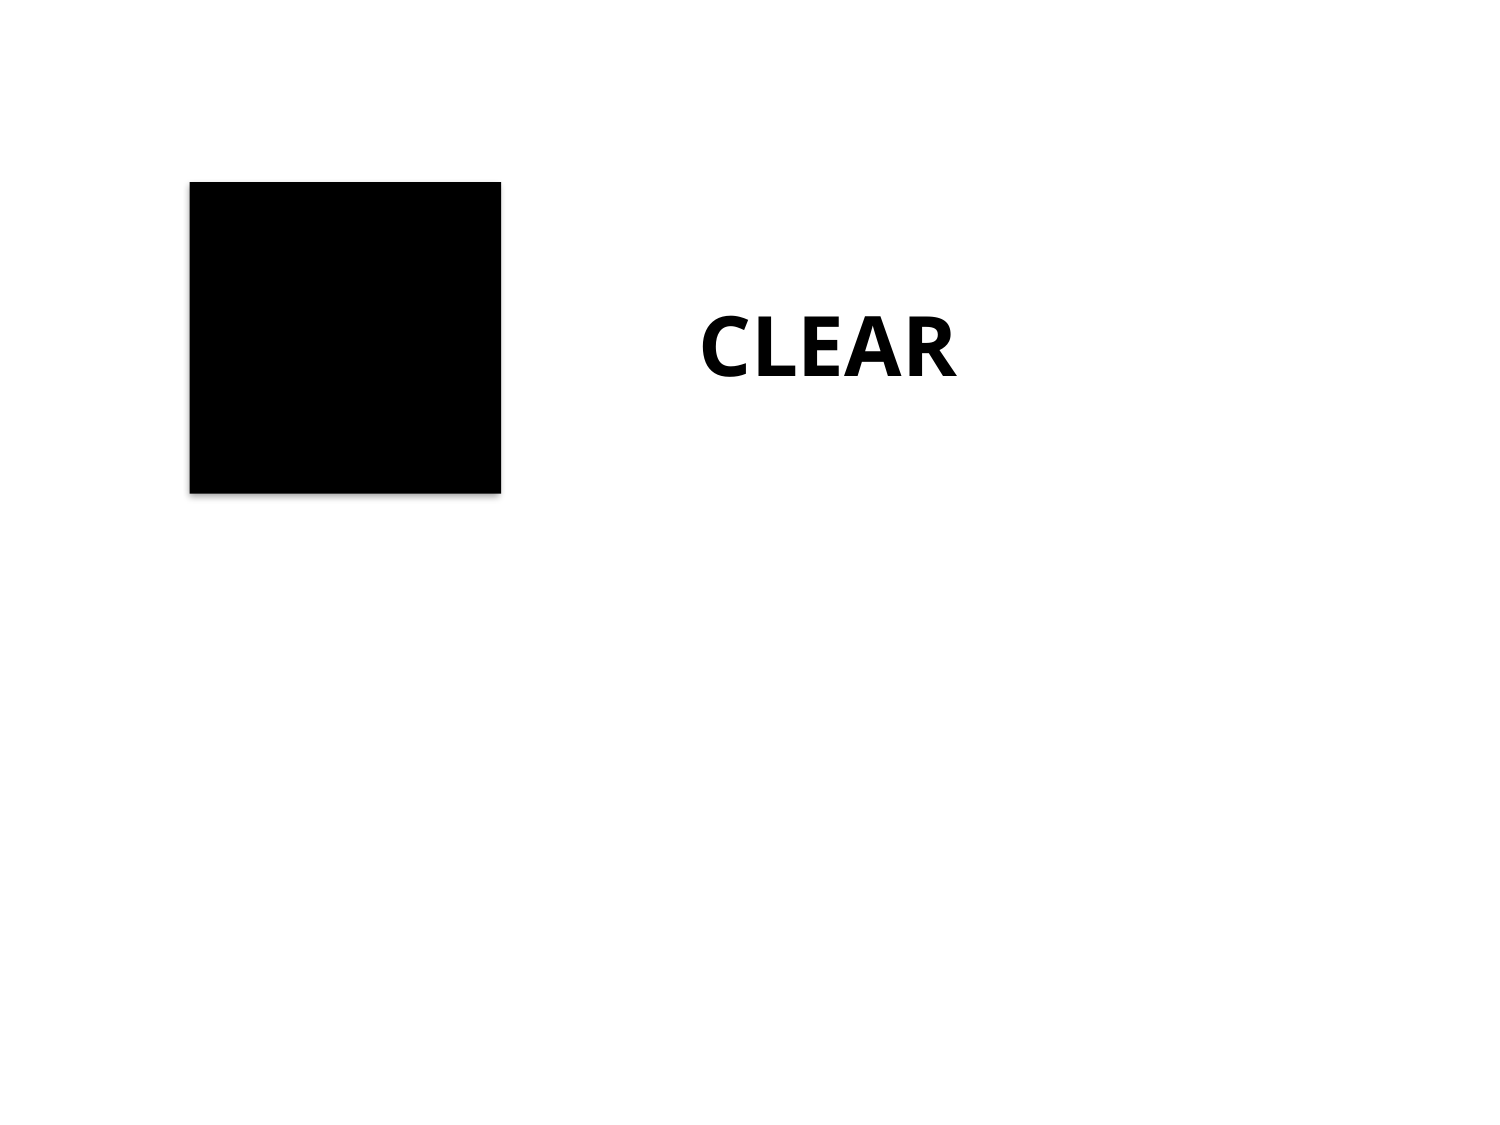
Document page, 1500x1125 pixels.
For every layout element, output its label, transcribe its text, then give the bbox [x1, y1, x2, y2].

text_box CLEAR [683, 285, 972, 401]
text_box [189, 181, 502, 494]
